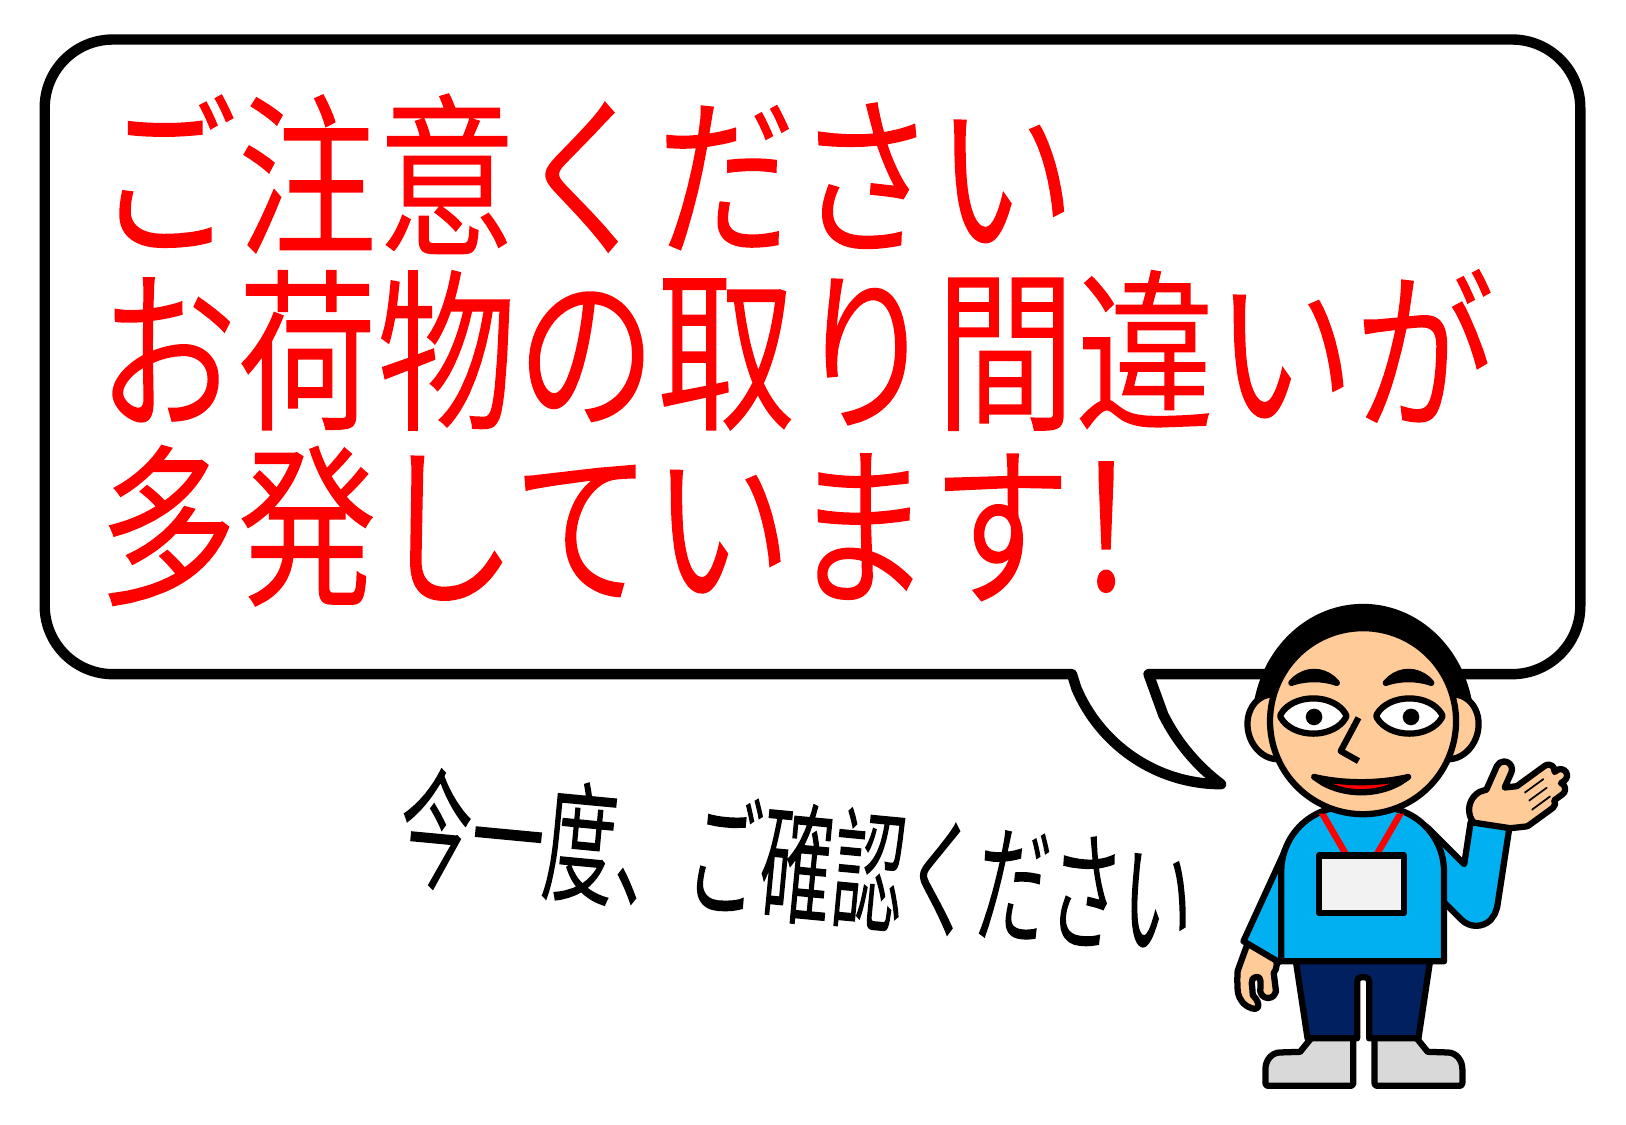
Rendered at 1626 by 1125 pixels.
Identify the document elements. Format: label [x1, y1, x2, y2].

text_box [42, 37, 1583, 787]
text_box [1226, 606, 1559, 1086]
